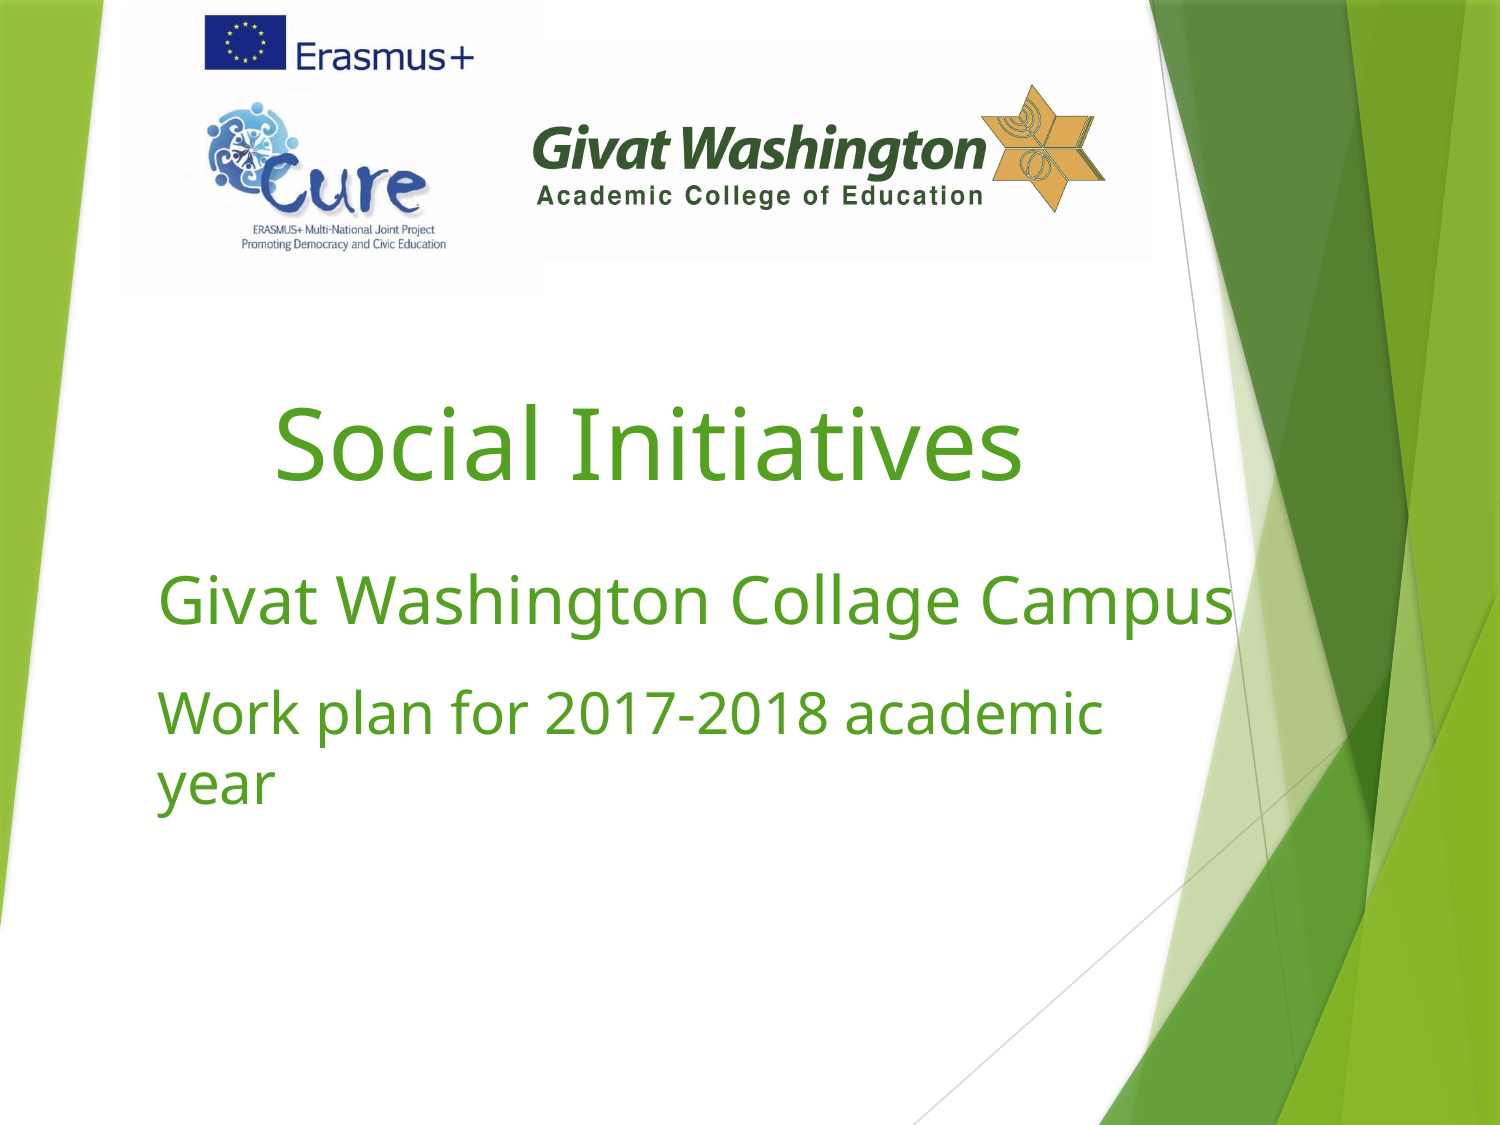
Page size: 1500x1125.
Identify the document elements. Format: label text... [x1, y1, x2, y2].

picture [1153, 37, 1164, 251]
text_box Givat Washington Collage Campus [142, 550, 1258, 646]
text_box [123, 0, 1153, 297]
text_box Work plan for 2017-2018 academic year [142, 668, 1235, 824]
text_box Social Initiatives [252, 372, 1043, 510]
